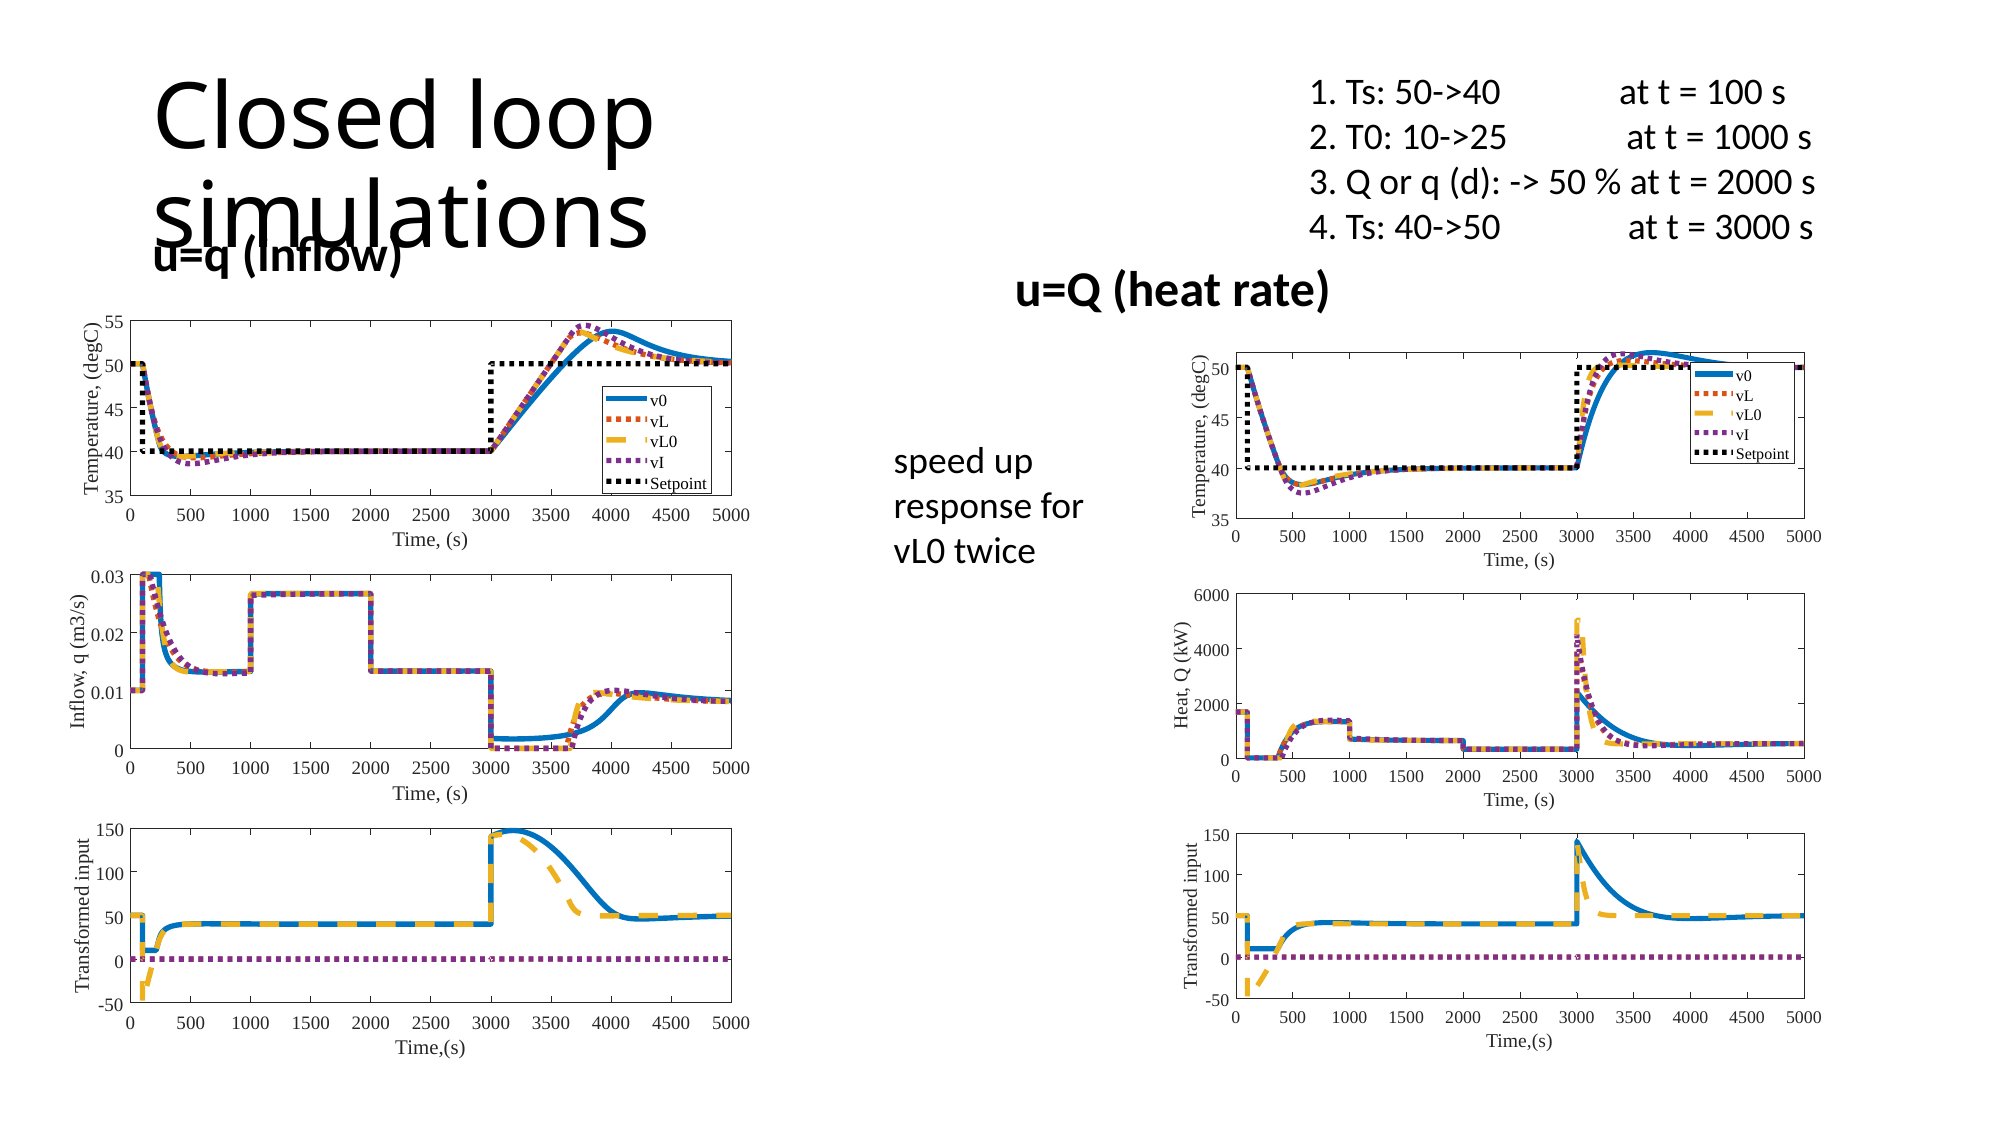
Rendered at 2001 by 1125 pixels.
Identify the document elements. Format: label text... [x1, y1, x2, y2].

list u=Q (heat rate) [999, 189, 1851, 325]
picture [29, 256, 804, 1104]
text_box speed up response for vL0 twice [879, 428, 1140, 579]
list u=q (inflow) [137, 154, 984, 290]
title Closed loop simulations [137, 59, 1060, 278]
picture [1140, 292, 1873, 1094]
text_box 1. Ts: 50->40 at t = 100 s 2. T0: 10->25 at t = 1000 s 3. Q or q (d): -> 50 % at t = 2000 s 4. Ts: 40->50 at t = 3000 s [1293, 59, 1876, 255]
